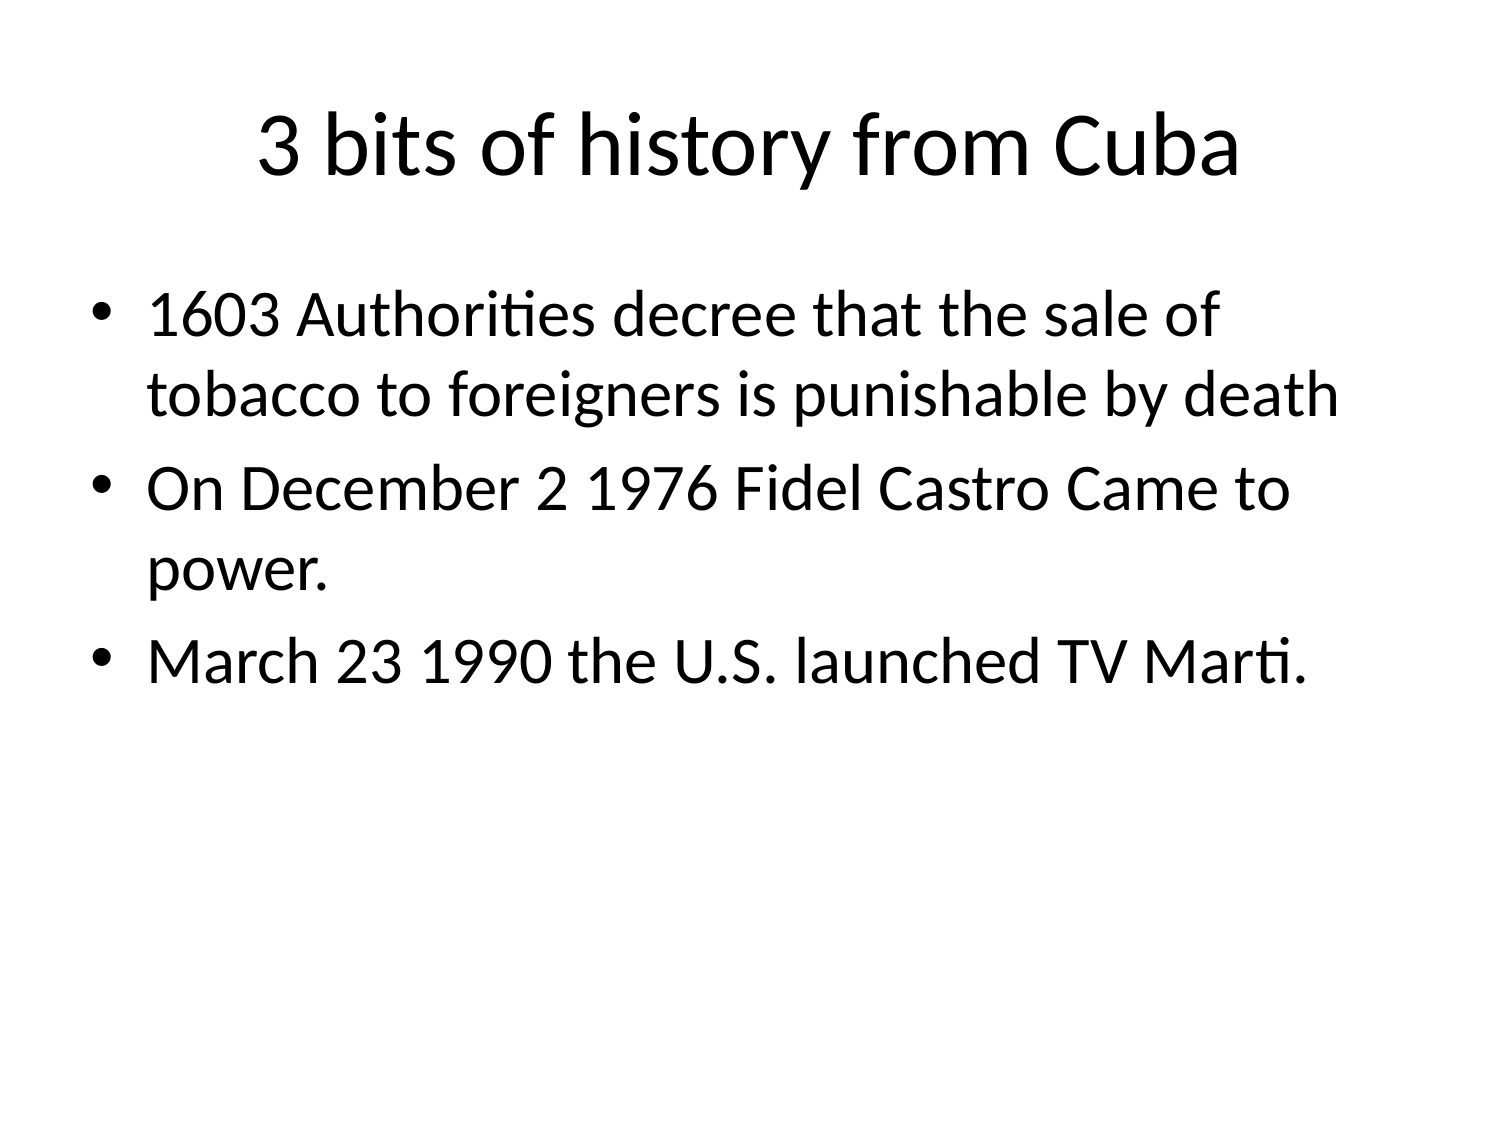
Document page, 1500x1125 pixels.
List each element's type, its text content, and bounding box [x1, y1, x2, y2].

title 3 bits of history from Cuba [75, 45, 1425, 233]
list 1603 Authorities decree that the sale of tobacco to foreigners is punishable by death On December 2 1976 Fidel Castro Came to power. March 23 1990 the U.S. launched TV Marti. [75, 262, 1425, 1005]
